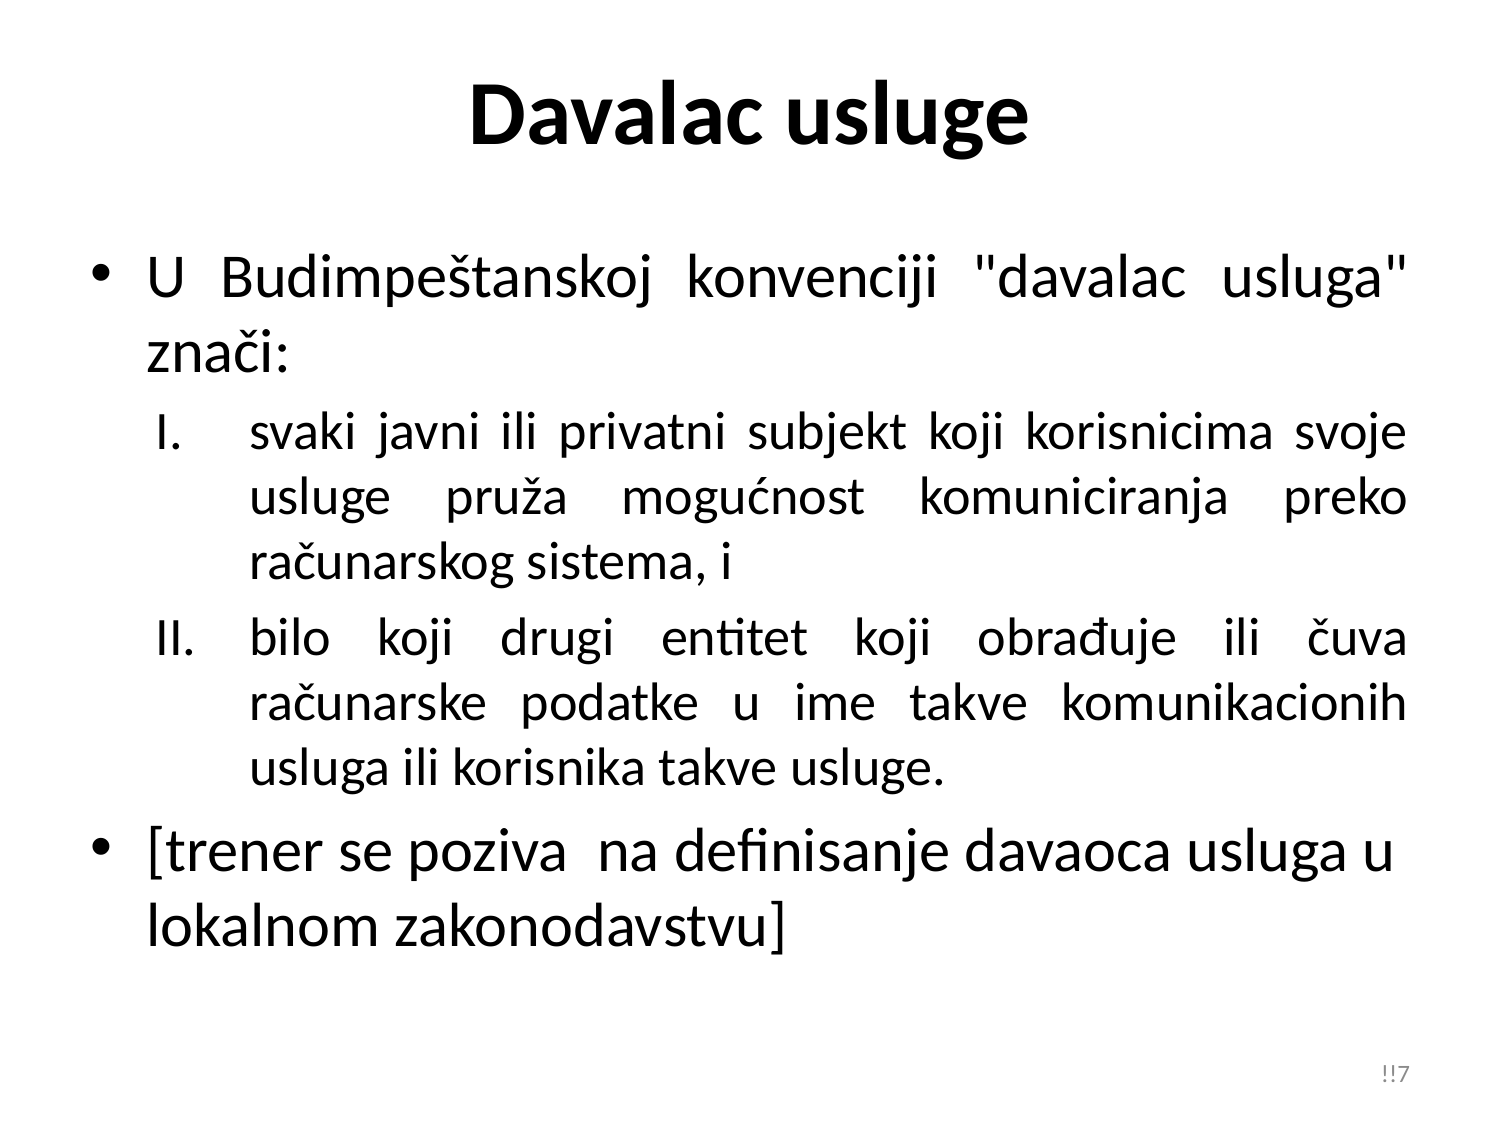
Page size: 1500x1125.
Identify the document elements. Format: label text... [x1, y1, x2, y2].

slide_number !!7 [1074, 1042, 1425, 1103]
title Davalac usluge [75, 45, 1425, 233]
list U Budimpeštanskoj konvenciji "davalac usluga" znači: svaki javni ili privatni subjekt koji korisnicima svoje usluge pruža mogućnost komuniciranja preko računarskog sistema, i bilo koji drugi entitet koji obrađuje ili čuva računarske podatke u ime takve komunikacionih usluga ili korisnika takve usluge. [trener se poziva na definisanje davaoca usluga u lokalnom zakonodavstvu] [75, 233, 1425, 1103]
